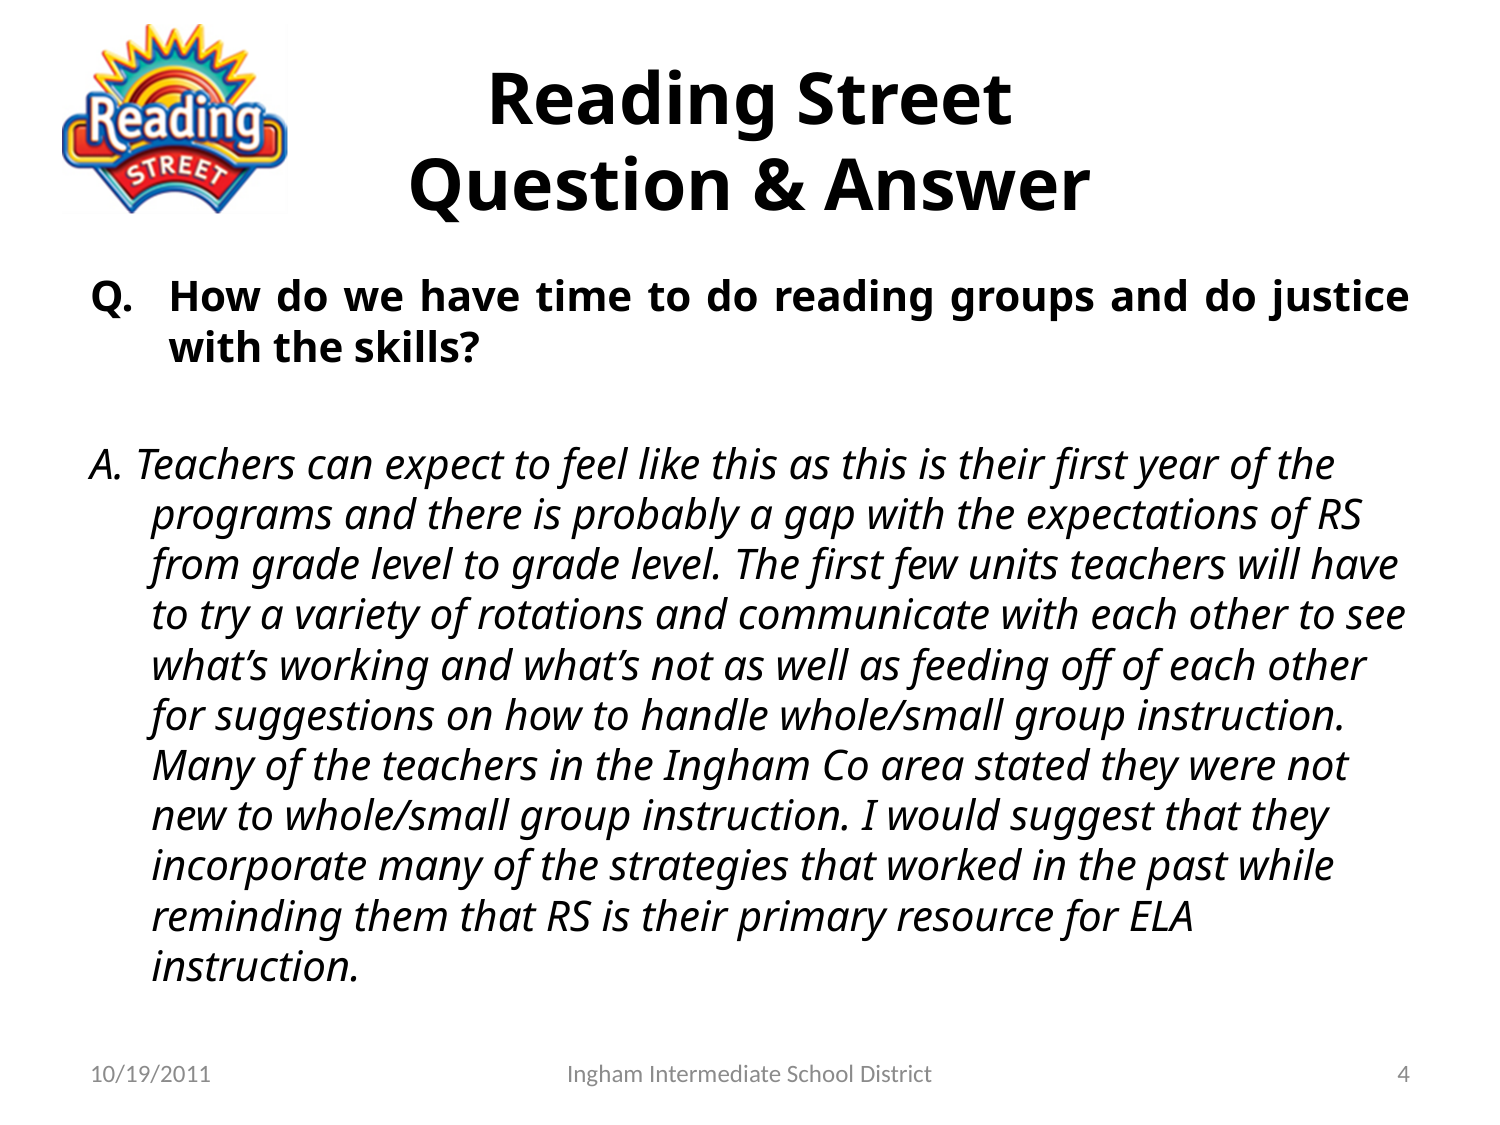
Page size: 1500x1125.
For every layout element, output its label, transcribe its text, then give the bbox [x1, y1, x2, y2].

picture [62, 24, 289, 216]
list How do we have time to do reading groups and do justice with the skills? A. Teachers can expect to feel like this as this is their first year of the programs and there is probably a gap with the expectations of RS from grade level to grade level. The first few units teachers will have to try a variety of rotations and communicate with each other to see what’s working and what’s not as well as feeding off of each other for suggestions on how to handle whole/small group instruction. Many of the teachers in the Ingham Co area stated they were not new to whole/small group instruction. I would suggest that they incorporate many of the strategies that worked in the past while reminding them that RS is their primary resource for ELA instruction. [75, 262, 1425, 1005]
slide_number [75, 1042, 425, 1103]
footer Ingham Intermediate School District [512, 1042, 988, 1103]
title Reading Street Question & Answer [75, 45, 1425, 233]
slide_number 4 [1074, 1042, 1425, 1103]
